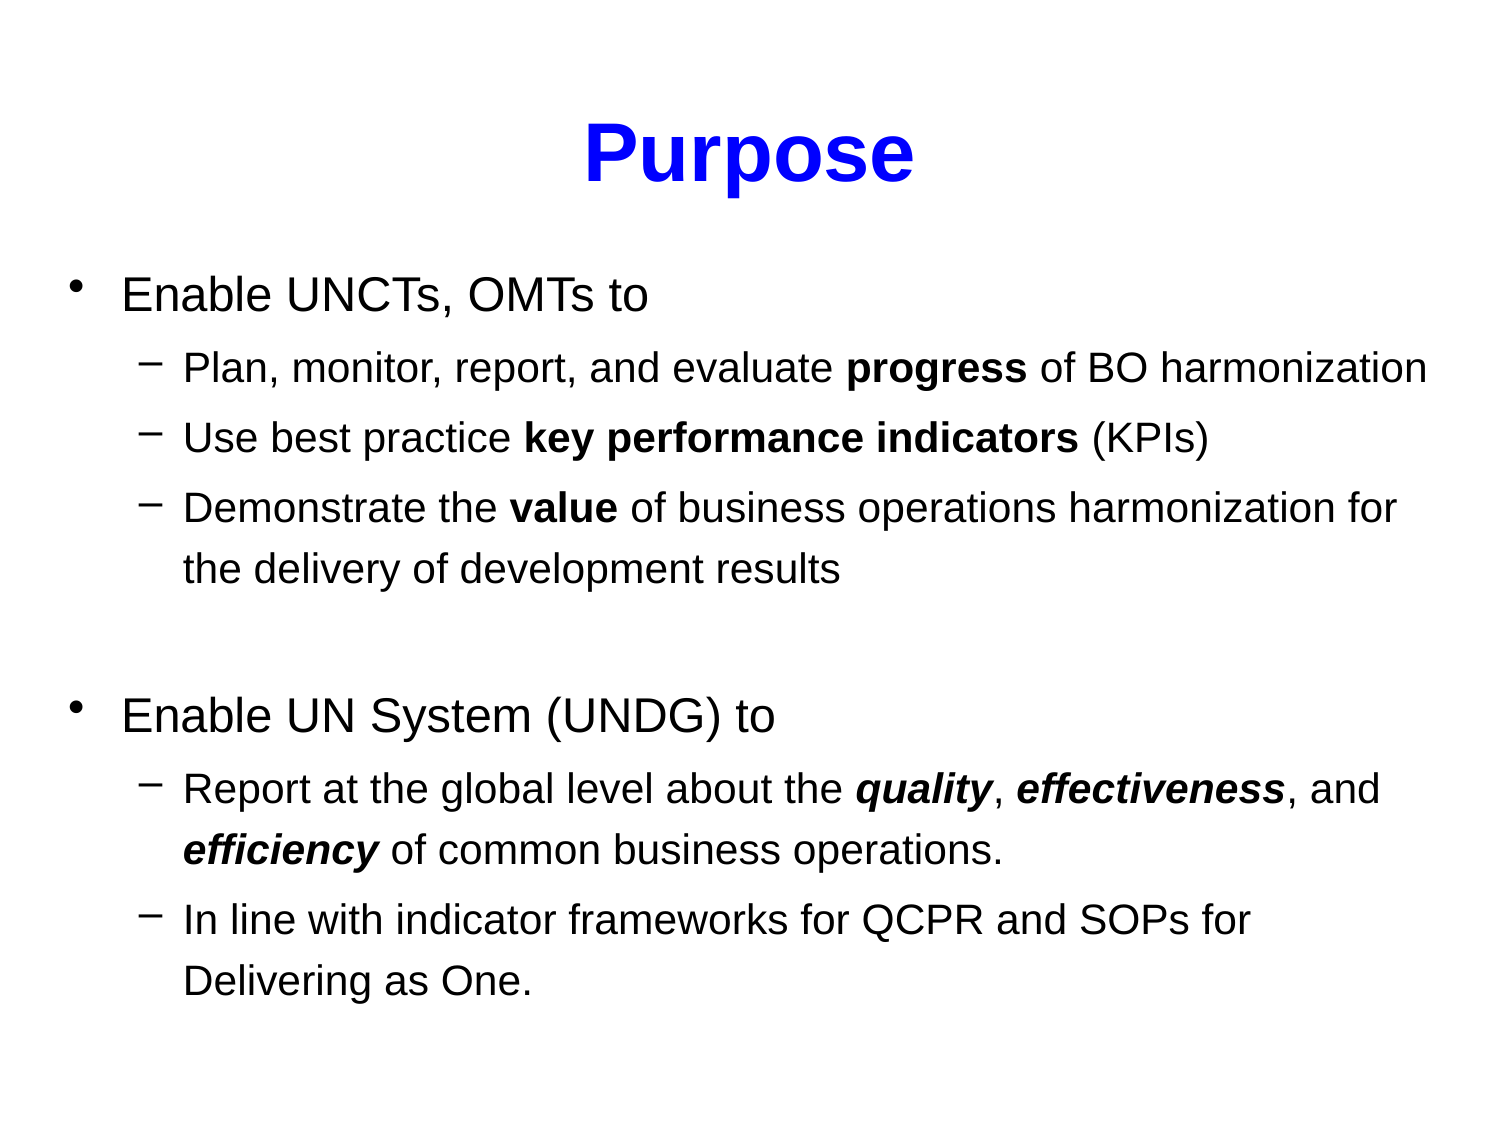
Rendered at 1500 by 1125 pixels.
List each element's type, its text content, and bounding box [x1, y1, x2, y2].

title Purpose [112, 54, 1388, 243]
list Enable UNCTs, OMTs to Plan, monitor, report, and evaluate progress of BO harmonization Use best practice key performance indicators (KPIs) Demonstrate the value of business operations harmonization for the delivery of development results Enable UN System (UNDG) to Report at the global level about the quality, effectiveness, and efficiency of common business operations. In line with indicator frameworks for QCPR and SOPs for Delivering as One. [53, 243, 1448, 1083]
